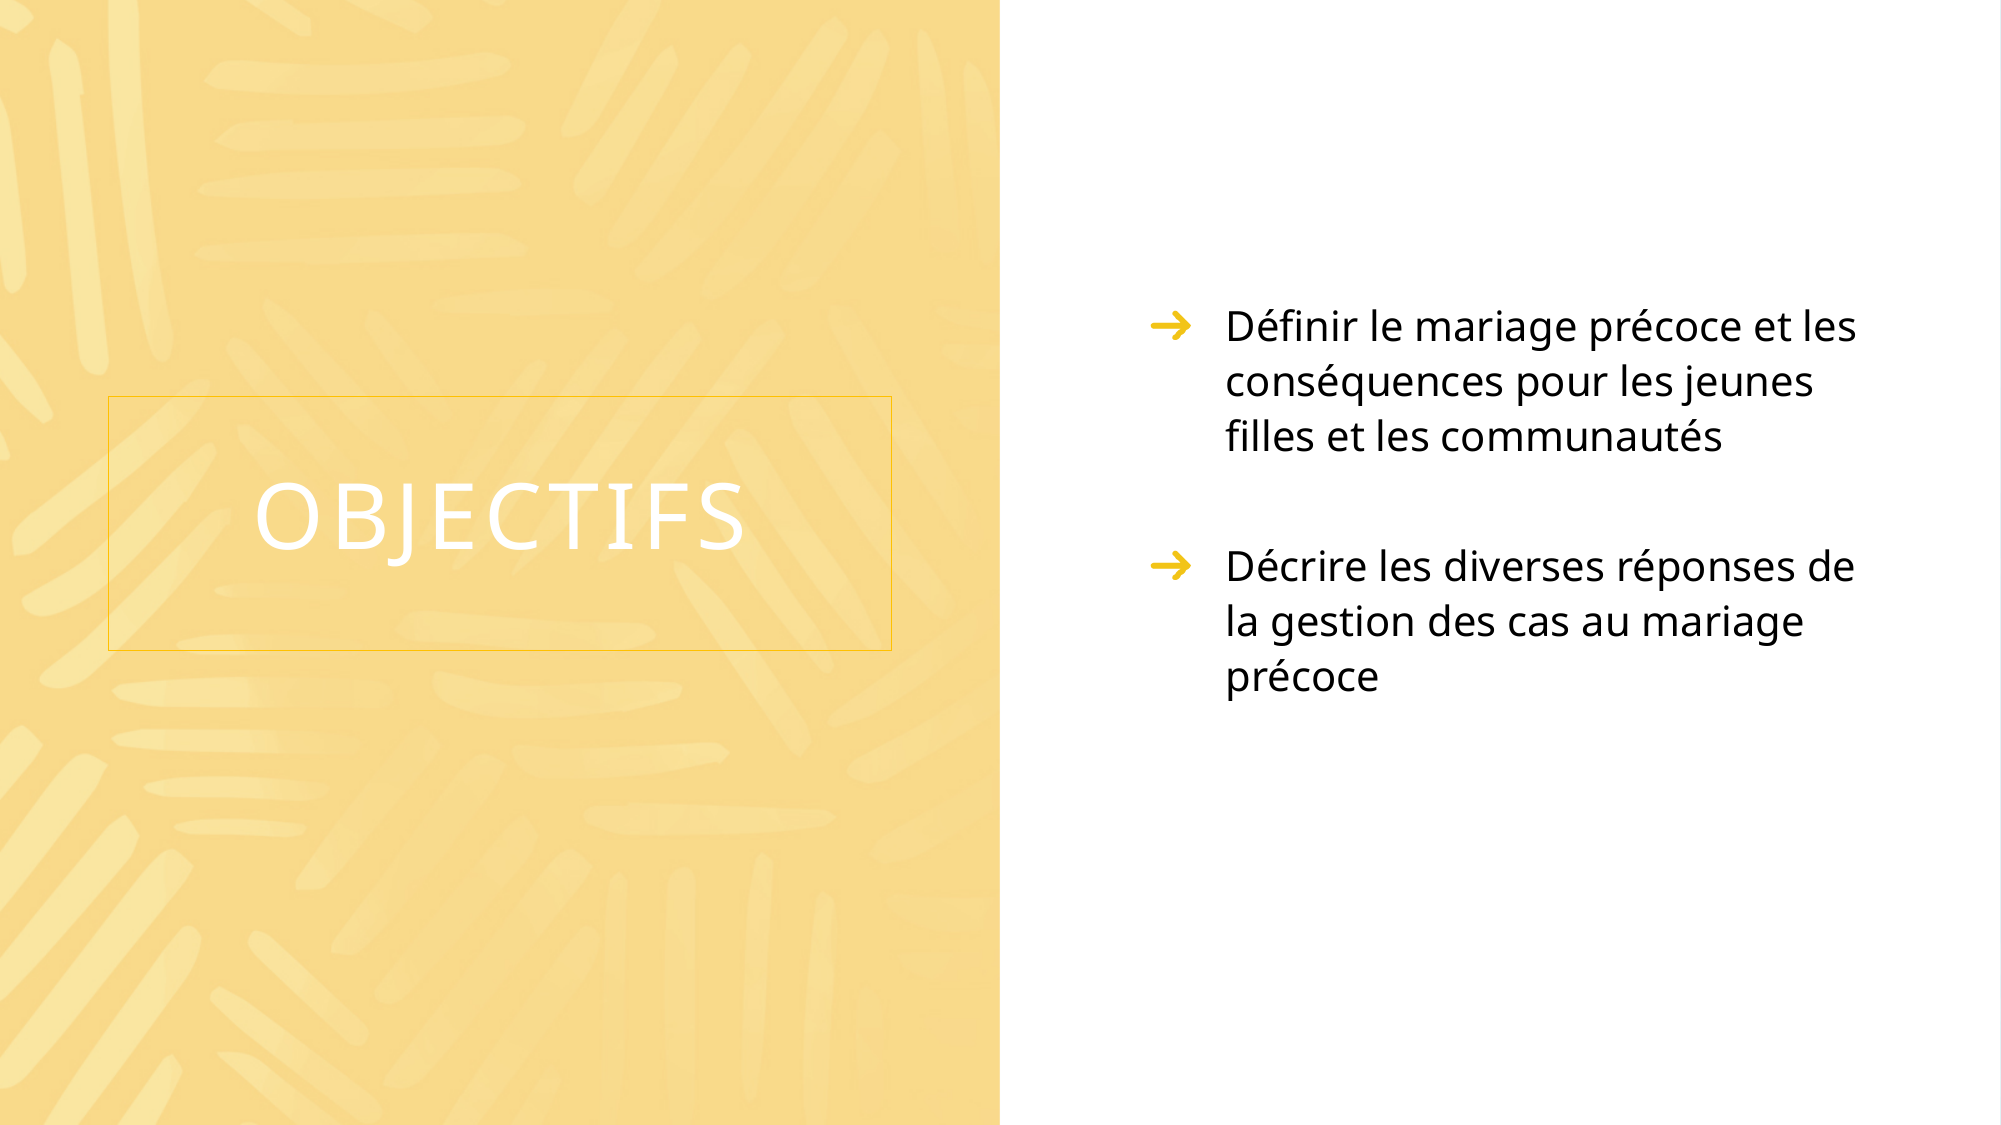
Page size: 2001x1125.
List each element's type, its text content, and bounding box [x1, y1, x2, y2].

list Définir le mariage précoce et les conséquences pour les jeunes filles et les communautés Décrire les diverses réponses de la gestion des cas au mariage précoce [1143, 212, 1879, 1043]
title Objectifs [108, 396, 892, 651]
picture [0, 0, 2001, 1125]
